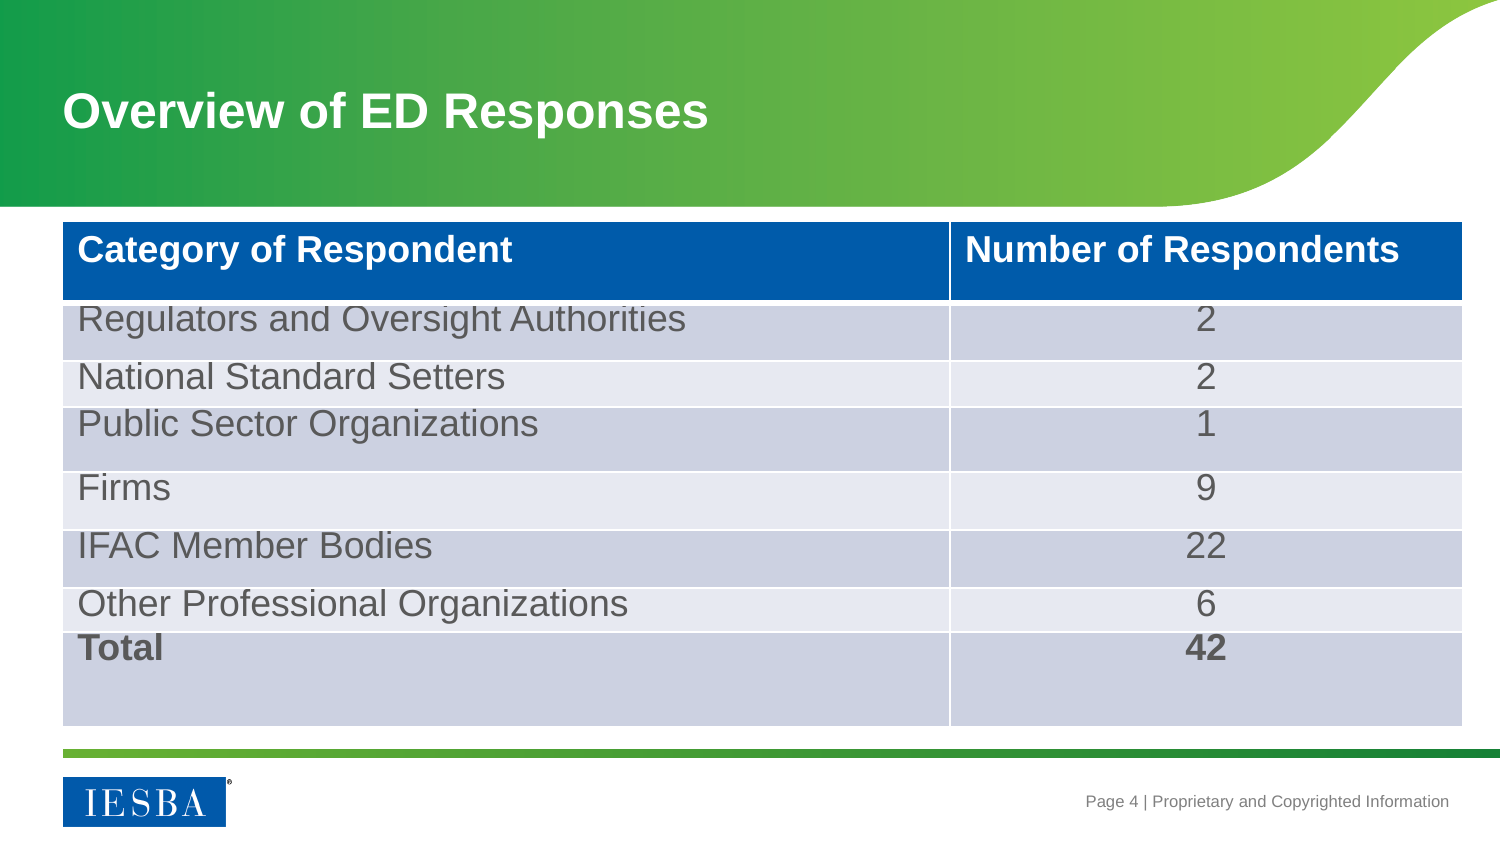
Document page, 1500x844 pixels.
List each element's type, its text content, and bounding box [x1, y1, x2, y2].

table_cell 9 [951, 473, 1462, 529]
table_cell Firms [63, 473, 949, 529]
table_cell Total [63, 633, 949, 726]
table_cell Other Professional Organizations [63, 589, 949, 631]
table_cell Regulators and Oversight Authorities [63, 306, 949, 360]
title Overview of ED Responses [62, 75, 1300, 142]
table_cell IFAC Member Bodies [63, 531, 949, 587]
table_cell National Standard Setters [63, 362, 949, 406]
table_cell 42 [951, 633, 1462, 726]
table_cell 2 [951, 306, 1462, 360]
table_header Number of Respondents [951, 222, 1462, 300]
table_cell 1 [951, 408, 1462, 471]
table_cell 2 [951, 362, 1462, 406]
picture [0, 0, 1500, 207]
table_cell Public Sector Organizations [63, 408, 949, 471]
picture [63, 777, 232, 827]
table_header Category of Respondent [63, 222, 949, 300]
table_cell 6 [951, 589, 1462, 631]
table_cell 22 [951, 531, 1462, 587]
